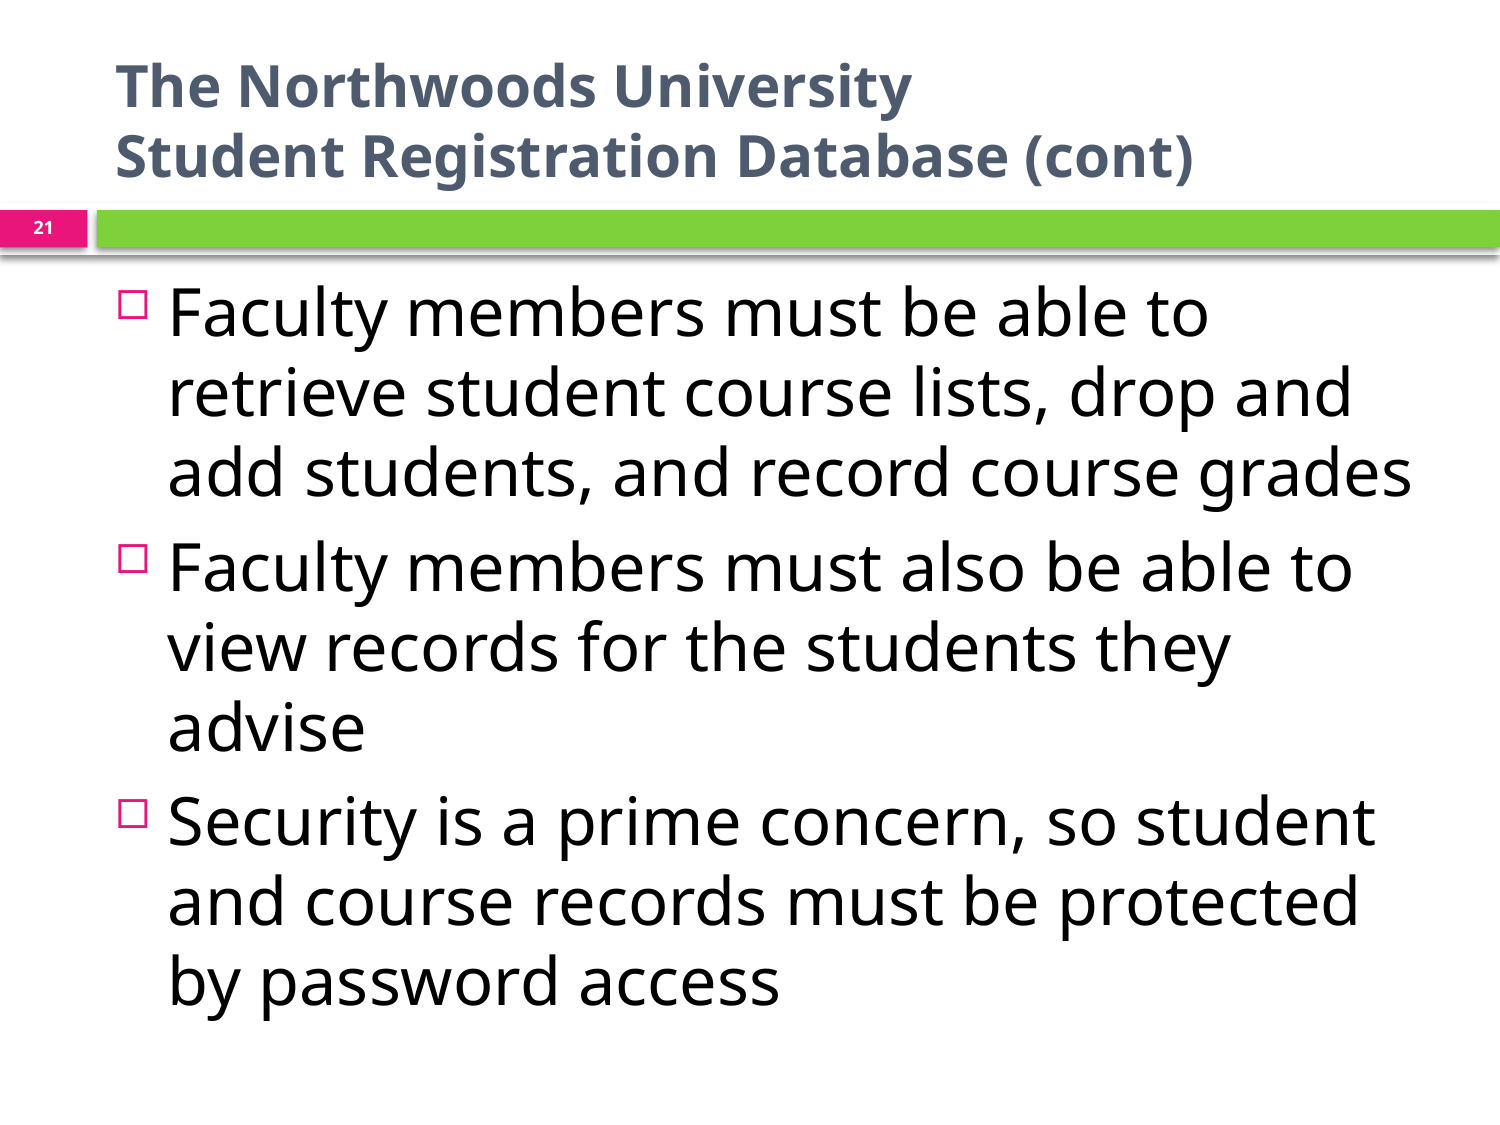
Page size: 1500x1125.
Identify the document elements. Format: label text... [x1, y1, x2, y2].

slide_number 21 [0, 208, 88, 249]
list Faculty members must be able to retrieve student course lists, drop and add students, and record course grades Faculty members must also be able to view records for the students they advise Security is a prime concern, so student and course records must be protected by password access [100, 262, 1438, 1005]
title The Northwoods University Student Registration Database (cont) [100, 37, 1438, 200]
